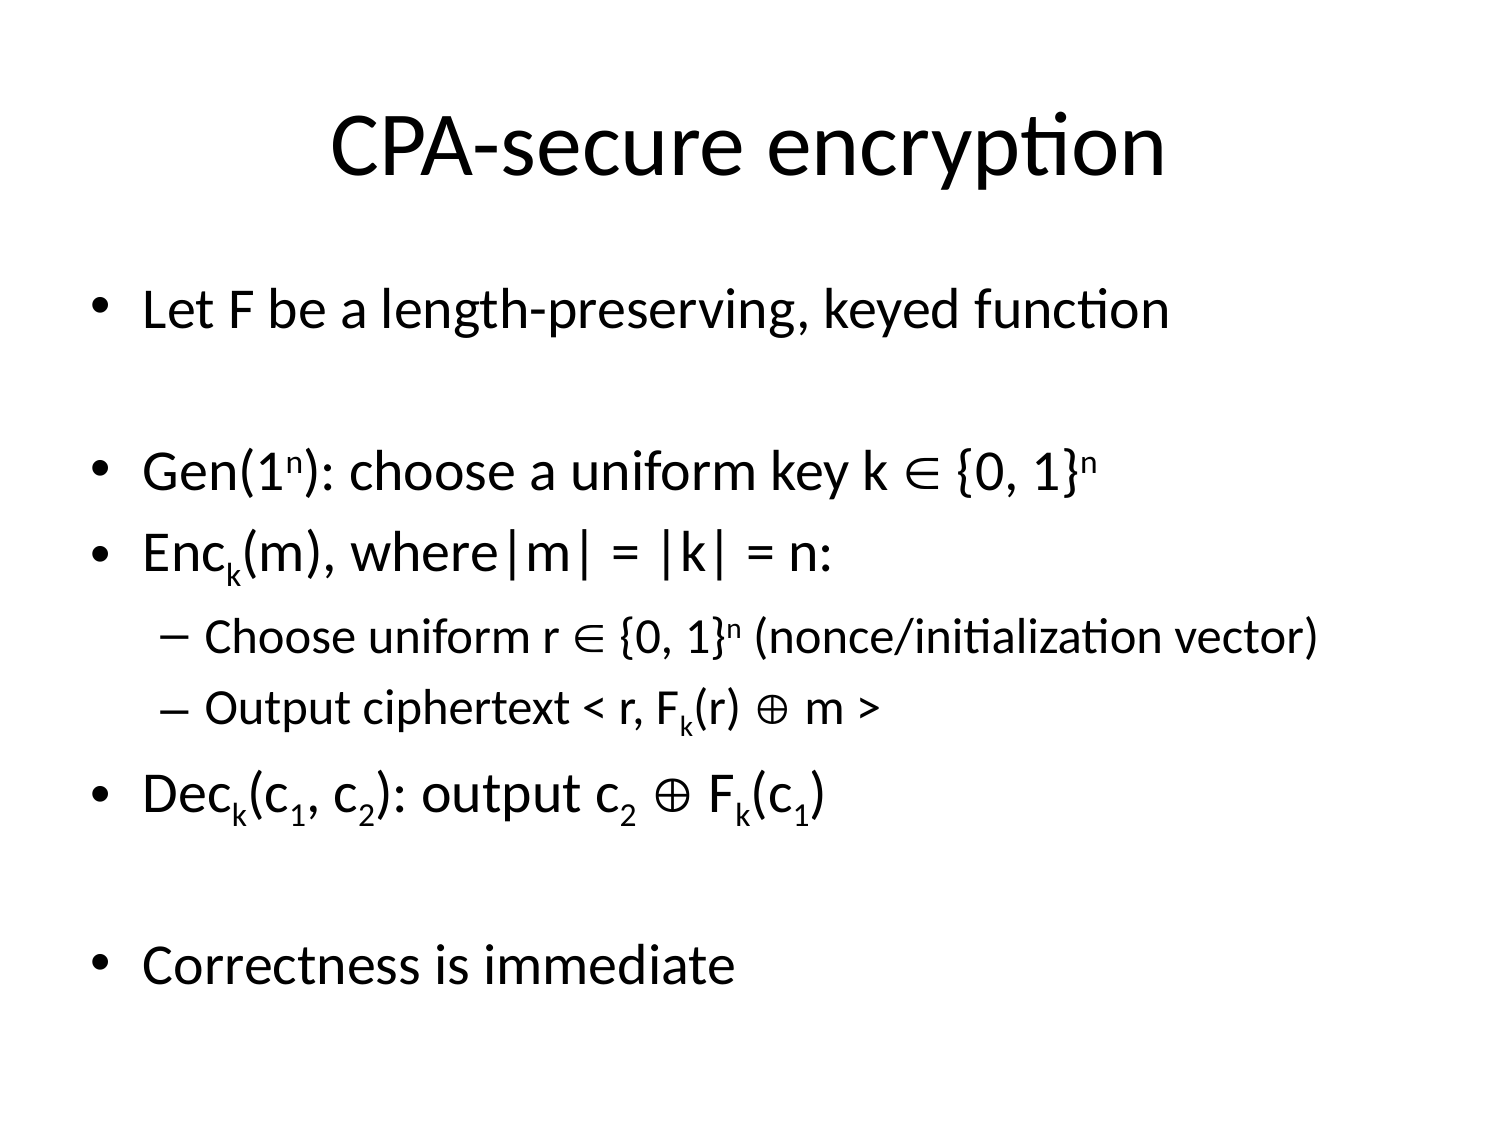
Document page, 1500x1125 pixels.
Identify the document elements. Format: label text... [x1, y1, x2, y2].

list Let F be a length-preserving, keyed function Gen(1n): choose a uniform key k  {0, 1}n Enck(m), where|m| = |k| = n: Choose uniform r  {0, 1}n (nonce/initialization vector) Output ciphertext < r, Fk(r)  m > Deck(c1, c2): output c2  Fk(c1) Correctness is immediate [75, 262, 1425, 1005]
title CPA-secure encryption [75, 45, 1425, 233]
